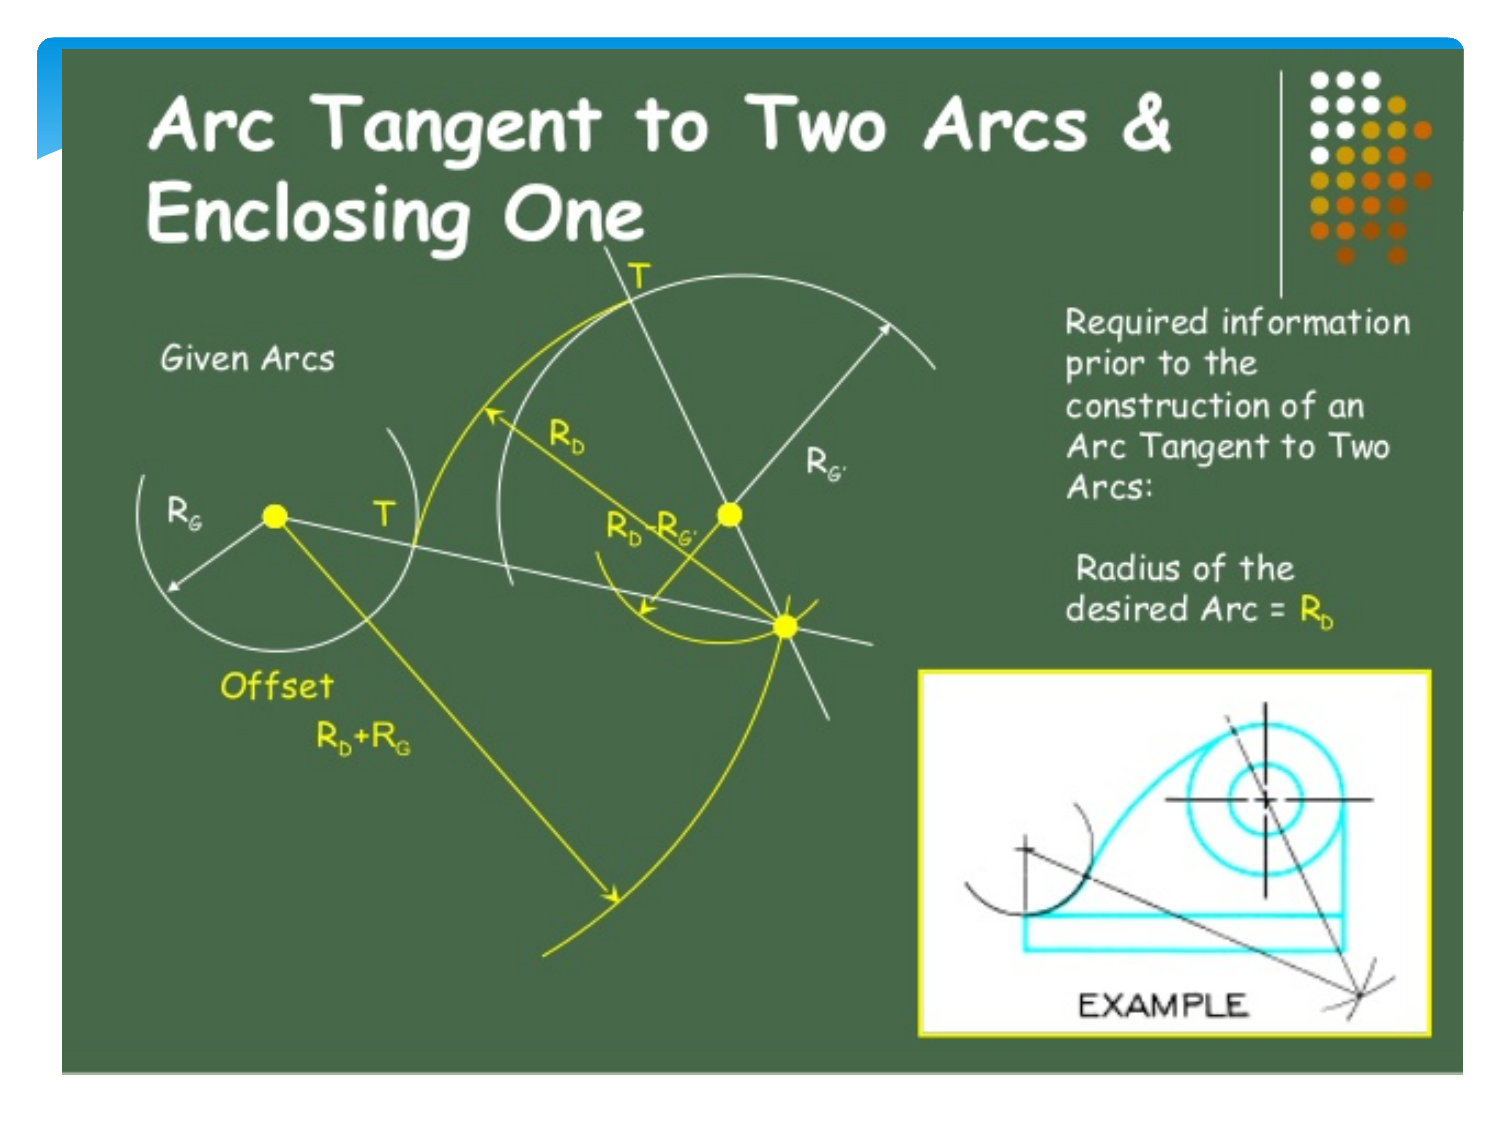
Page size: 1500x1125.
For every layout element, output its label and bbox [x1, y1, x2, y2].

picture [62, 50, 1463, 1076]
